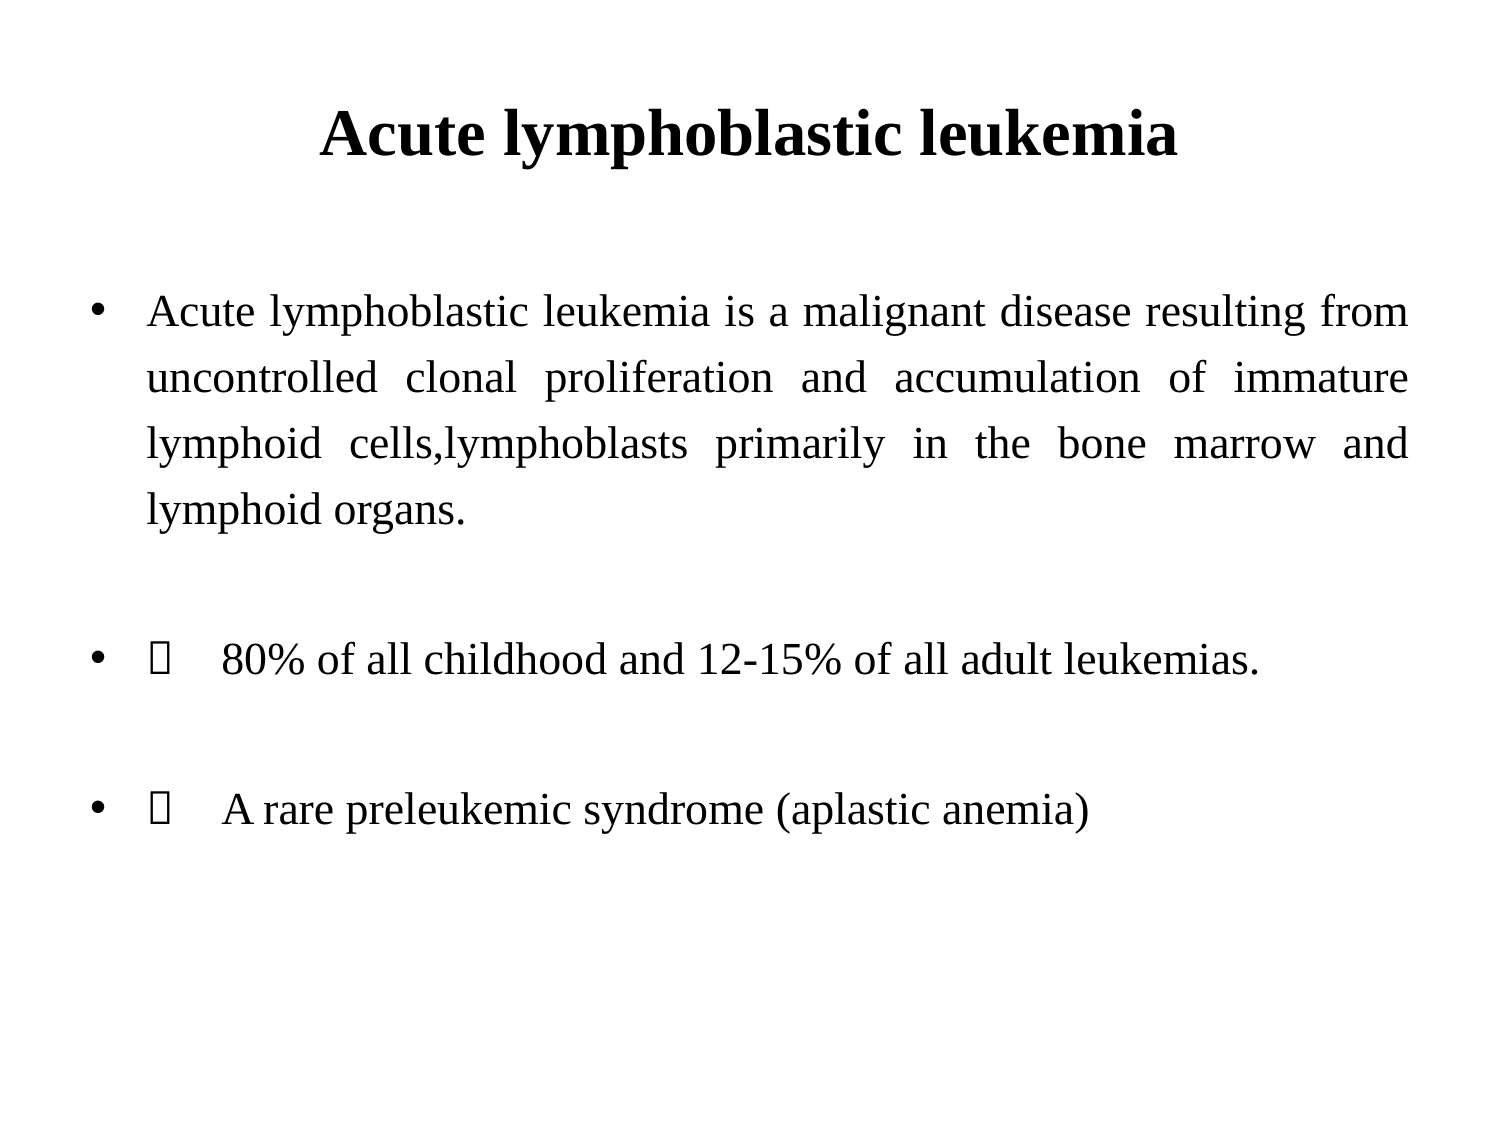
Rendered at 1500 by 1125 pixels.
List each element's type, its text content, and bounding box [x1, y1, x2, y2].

title Аcute lymphoblastic leukemia [75, 45, 1425, 213]
list Acute lymphoblastic leukemia is a malignant disease resulting from uncontrolled clonal proliferation and accumulation of immature lymphoid cells,lymphoblasts primarily in the bone marrow and lymphoid organs.  80% of all childhood and 12-15% of all adult leukemias.  A rare preleukemic syndrome (aplastic anemia) [75, 262, 1425, 1005]
